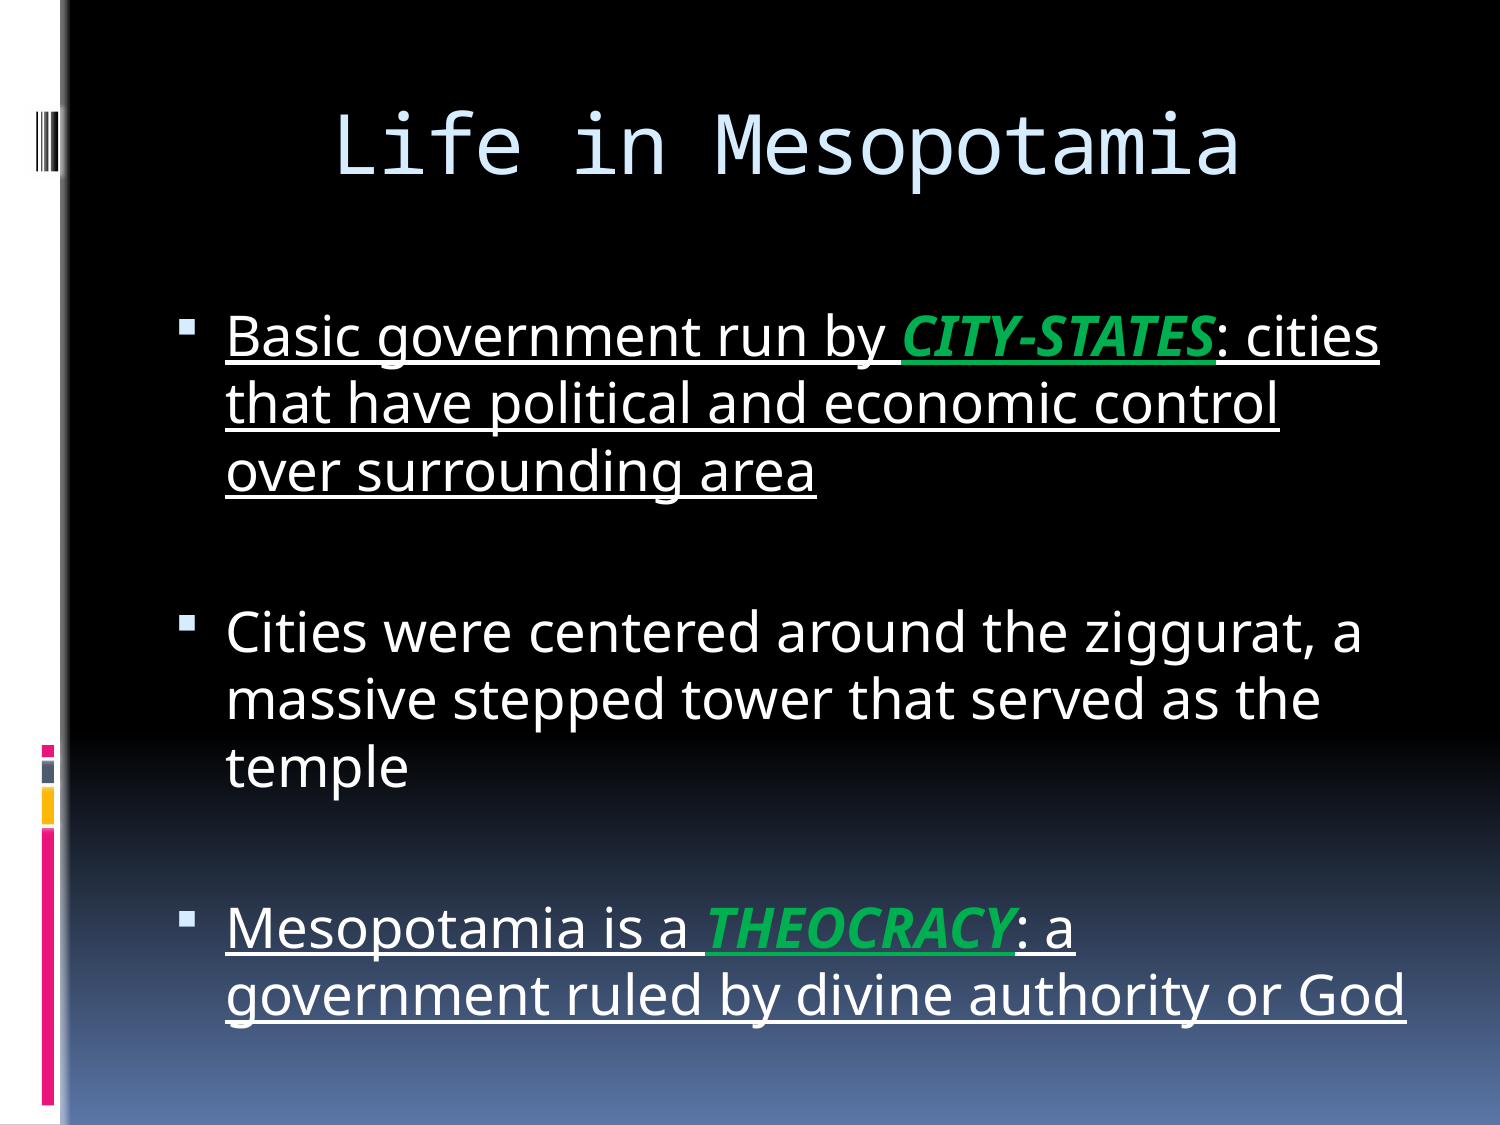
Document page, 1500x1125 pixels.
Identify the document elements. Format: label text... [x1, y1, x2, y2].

list Basic government run by CITY-STATES: cities that have political and economic control over surrounding area Cities were centered around the ziggurat, a massive stepped tower that served as the temple Mesopotamia is a THEOCRACY: a government ruled by divine authority or God [150, 292, 1425, 1043]
title Life in Mesopotamia [150, 83, 1425, 234]
